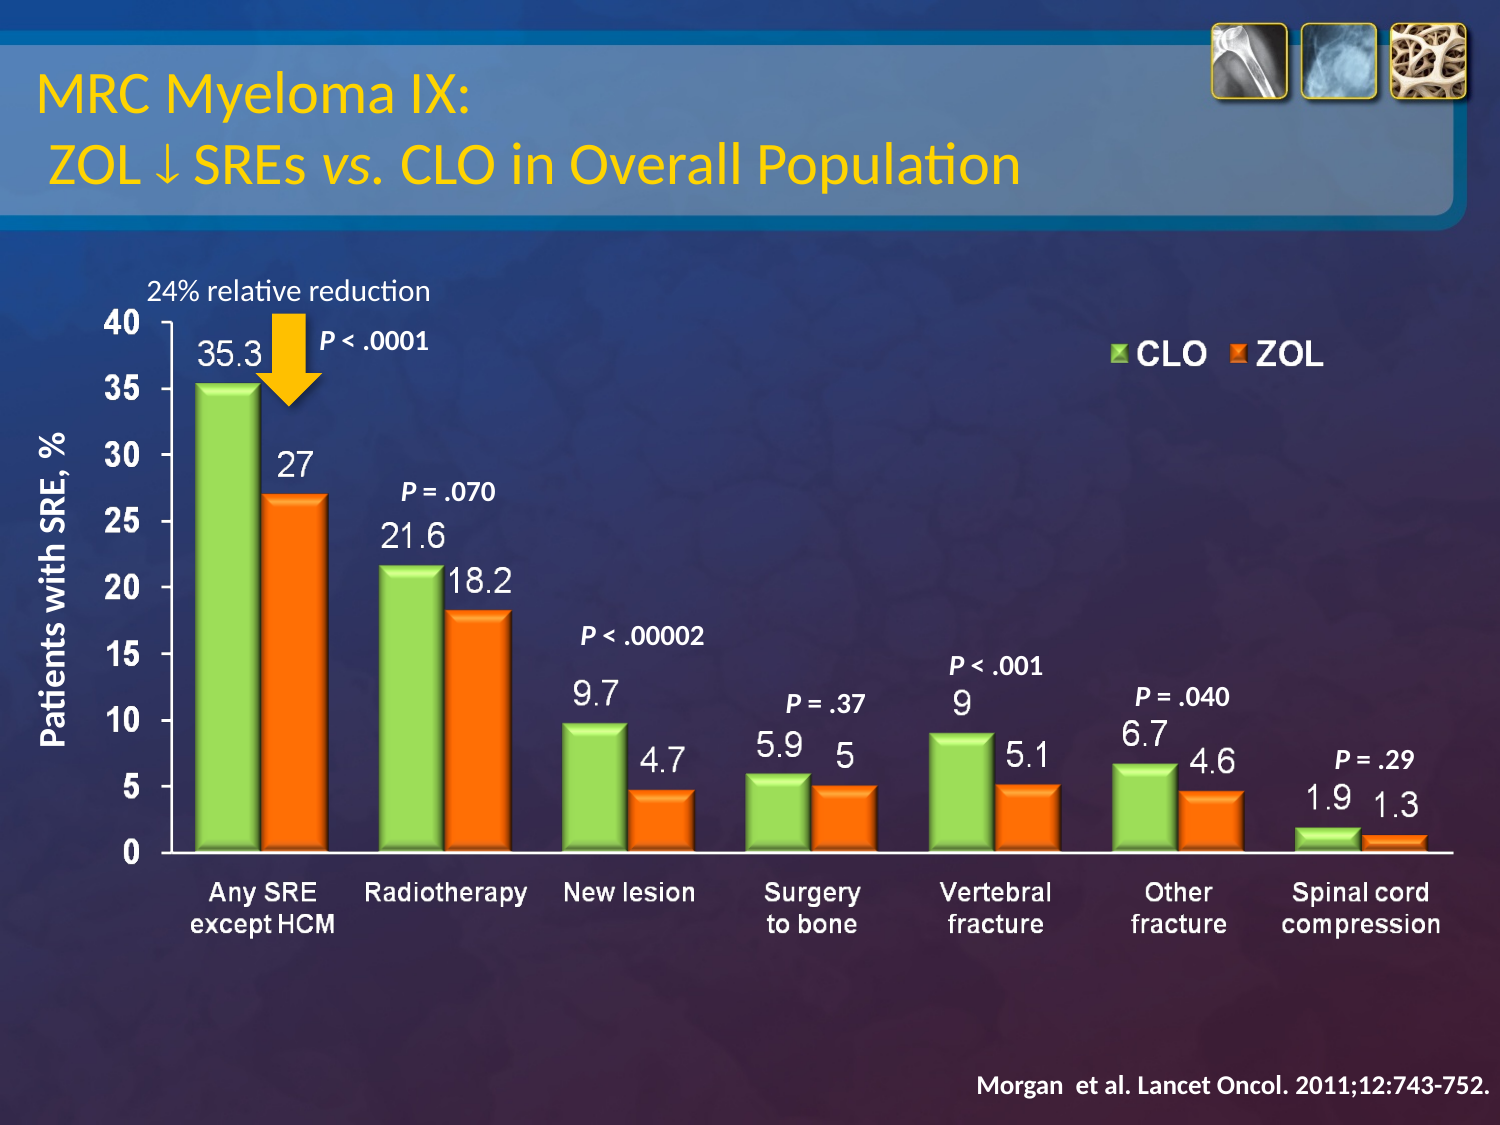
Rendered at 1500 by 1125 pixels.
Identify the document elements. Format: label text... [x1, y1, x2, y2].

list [76, 257, 1481, 1090]
text_box Morgan et al. Lancet Oncol. 2011;12:743-752. [831, 1060, 1500, 1108]
picture [0, 0, 1500, 1125]
title MRC Myeloma IX: ZOL  SREs vs. CLO in Overall Population [20, 48, 1453, 204]
text_box Patients with SRE, % [19, 417, 71, 764]
